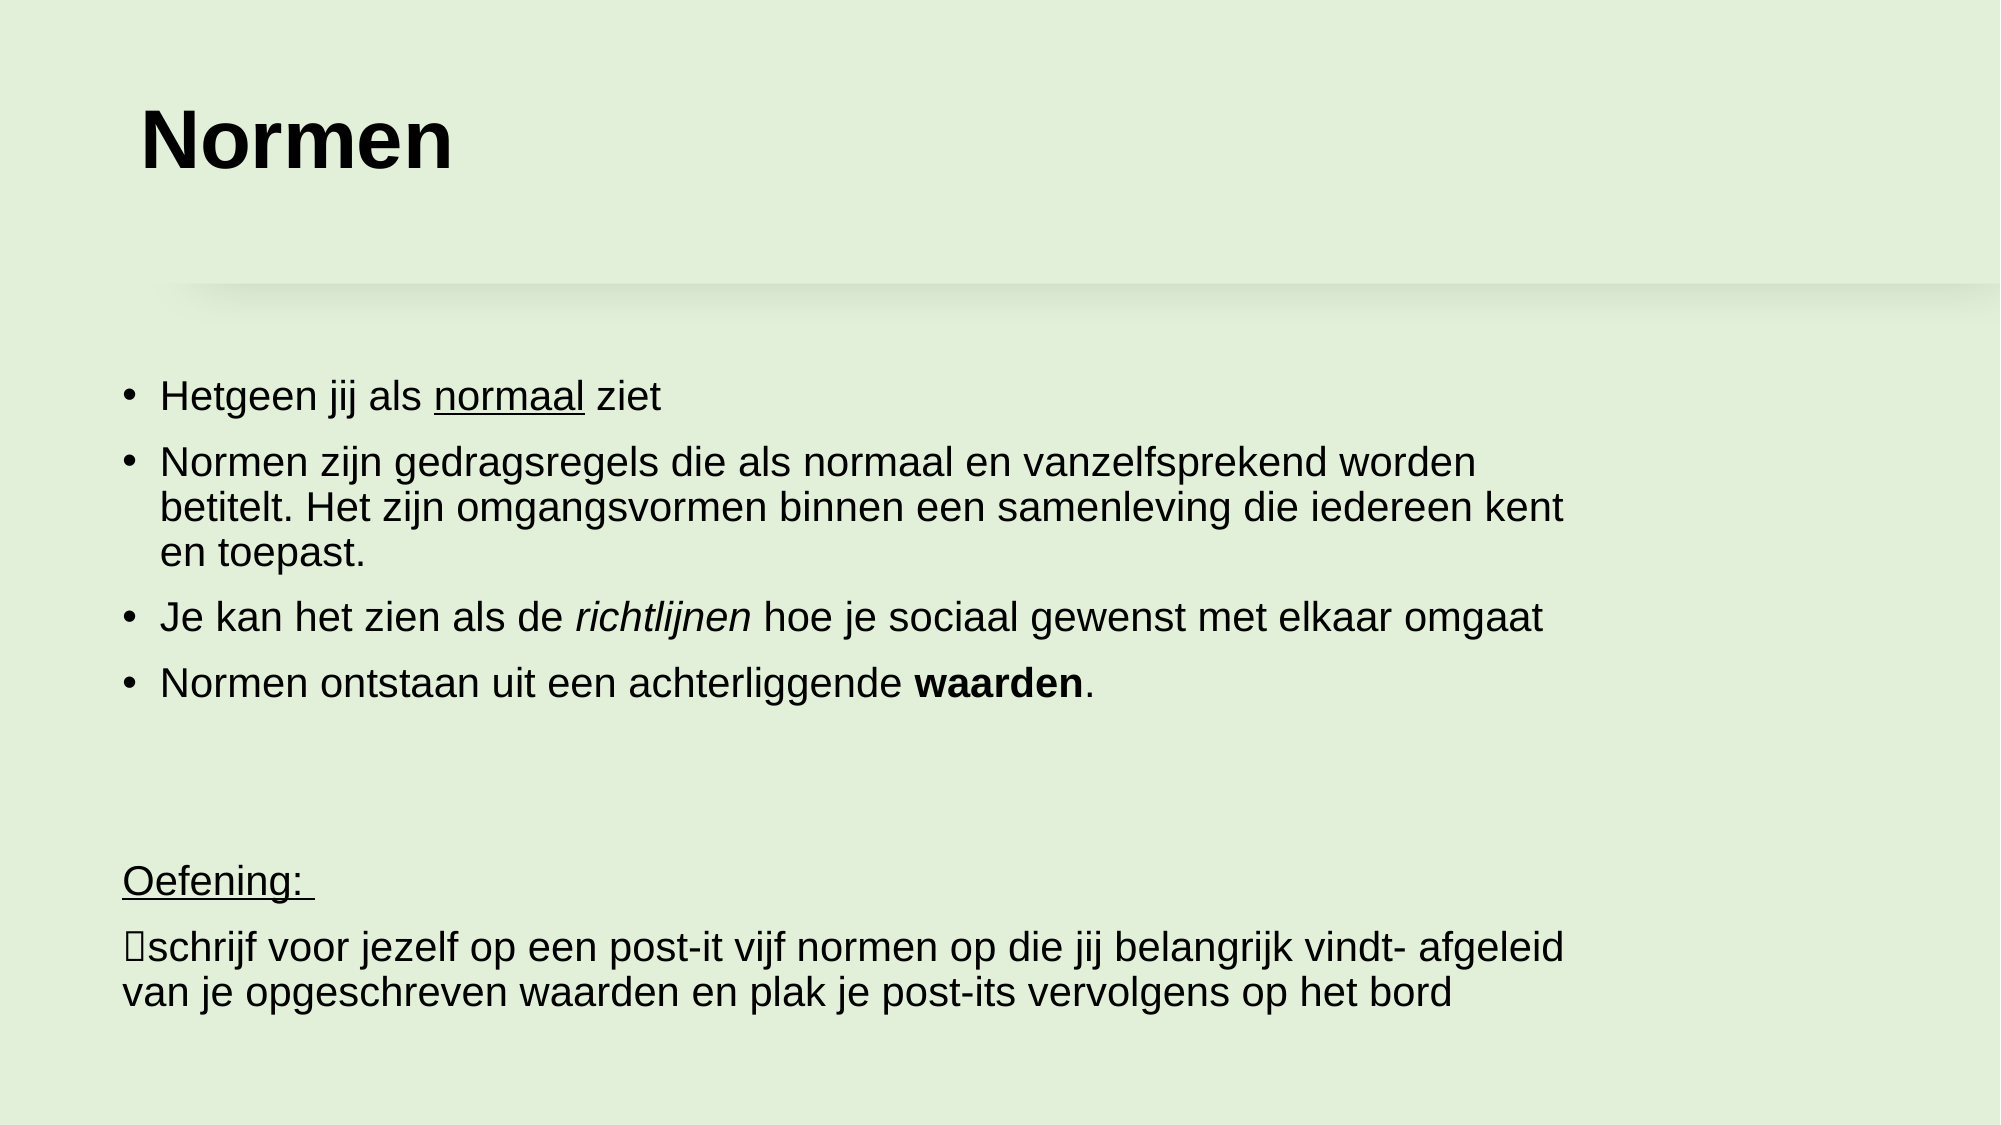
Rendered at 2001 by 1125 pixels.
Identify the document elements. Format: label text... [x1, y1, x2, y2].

title Normen [124, 46, 1751, 238]
list Hetgeen jij als normaal ziet Normen zijn gedragsregels die als normaal en vanzelfsprekend worden betitelt. Het zijn omgangsvormen binnen een samenleving die iedereen kent en toepast. Je kan het zien als de richtlijnen hoe je sociaal gewenst met elkaar omgaat Normen ontstaan uit een achterliggende waarden. Oefening: schrijf voor jezelf op een post-it vijf normen op die jij belangrijk vindt- afgeleid van je opgeschreven waarden en plak je post-its vervolgens op het bord [107, 363, 1630, 1026]
text_box [0, 0, 2000, 285]
